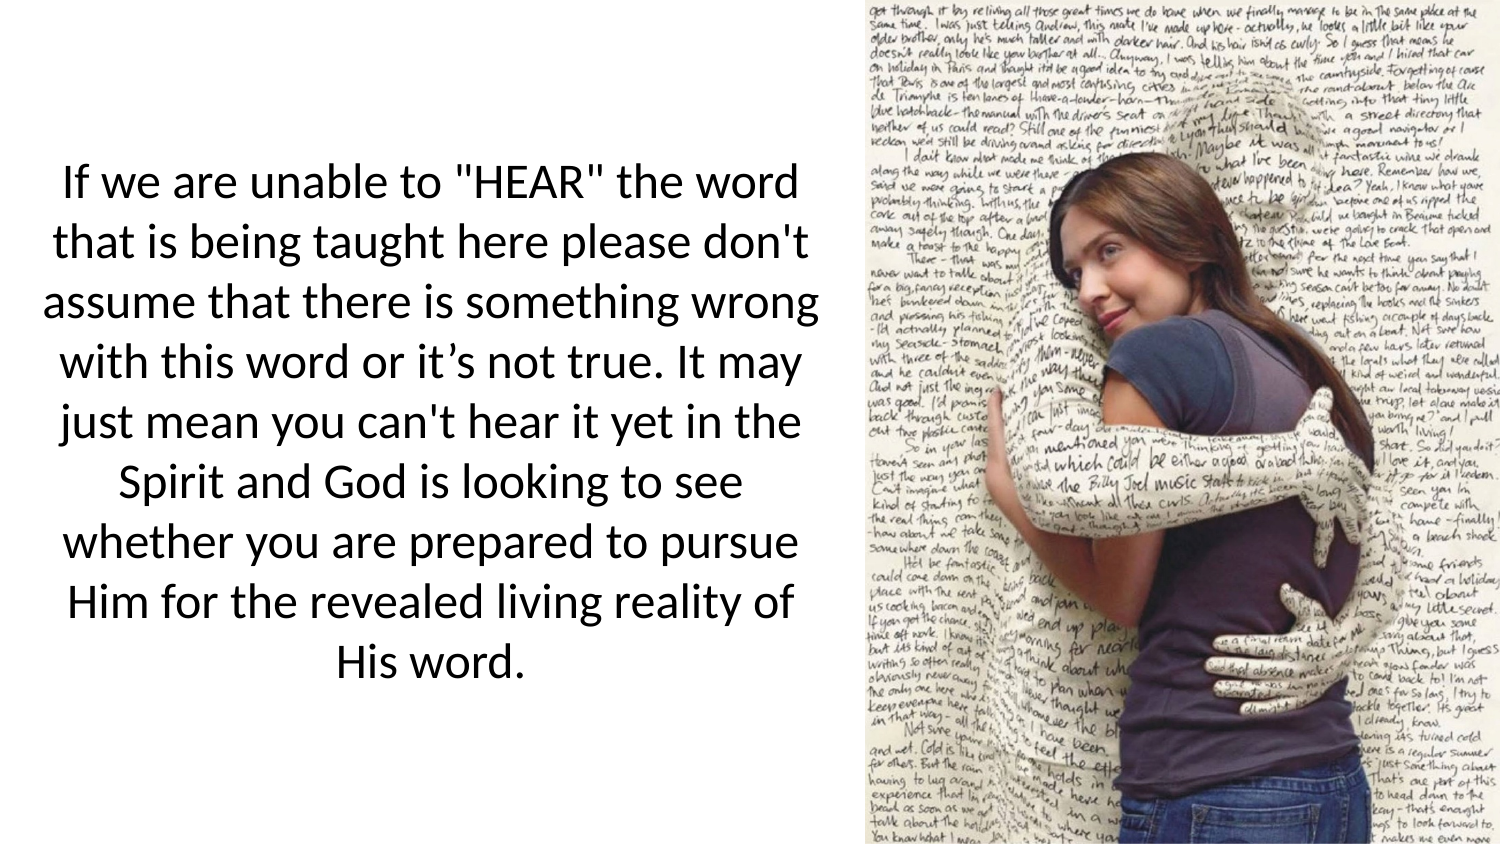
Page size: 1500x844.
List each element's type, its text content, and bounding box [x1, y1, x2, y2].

text_box If we are unable to "HEAR" the word that is being taught here please don't assume that there is something wrong with this word or it’s not true. It may just mean you can't hear it yet in the Spirit and God is looking to see whether you are prepared to pursue Him for the revealed living reality of His word. [17, 141, 845, 697]
picture [864, 0, 1500, 844]
